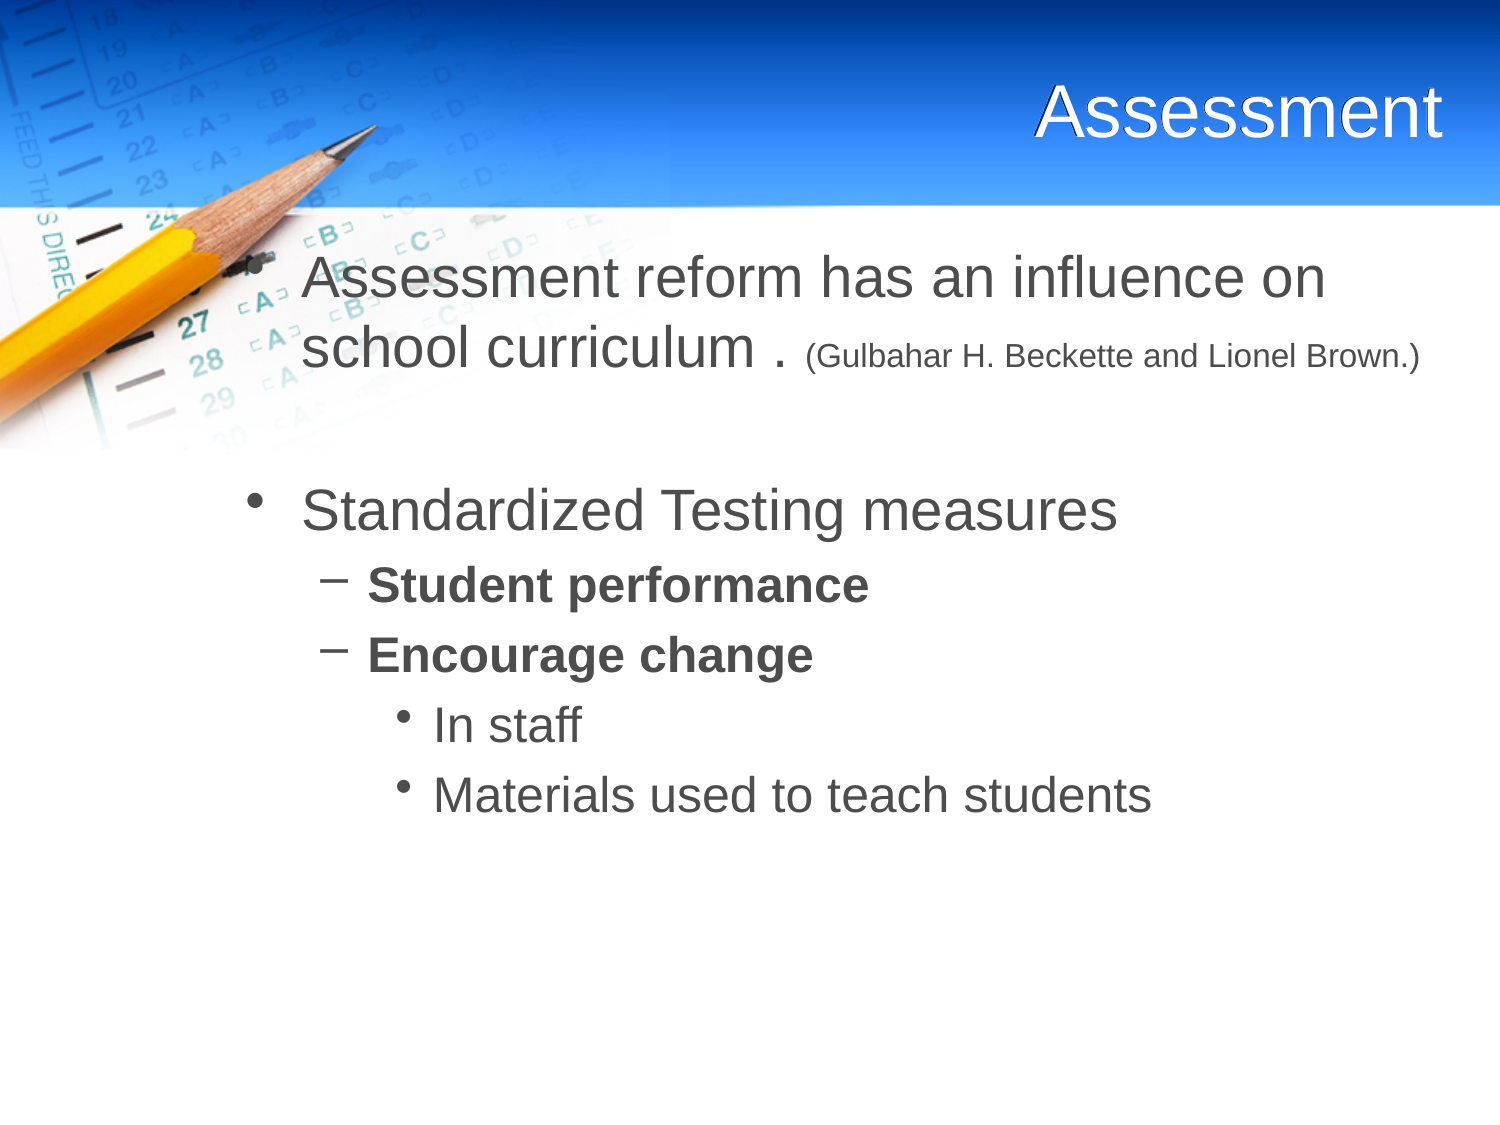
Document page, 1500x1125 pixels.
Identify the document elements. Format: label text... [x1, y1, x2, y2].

picture [0, 0, 1500, 1125]
list Assessment reform has an influence on school curriculum . (Gulbahar H. Beckette and Lionel Brown.) Standardized Testing measures Student performance Encourage change In staff Materials used to teach students [230, 231, 1471, 1095]
title Assessment [253, 66, 1459, 150]
